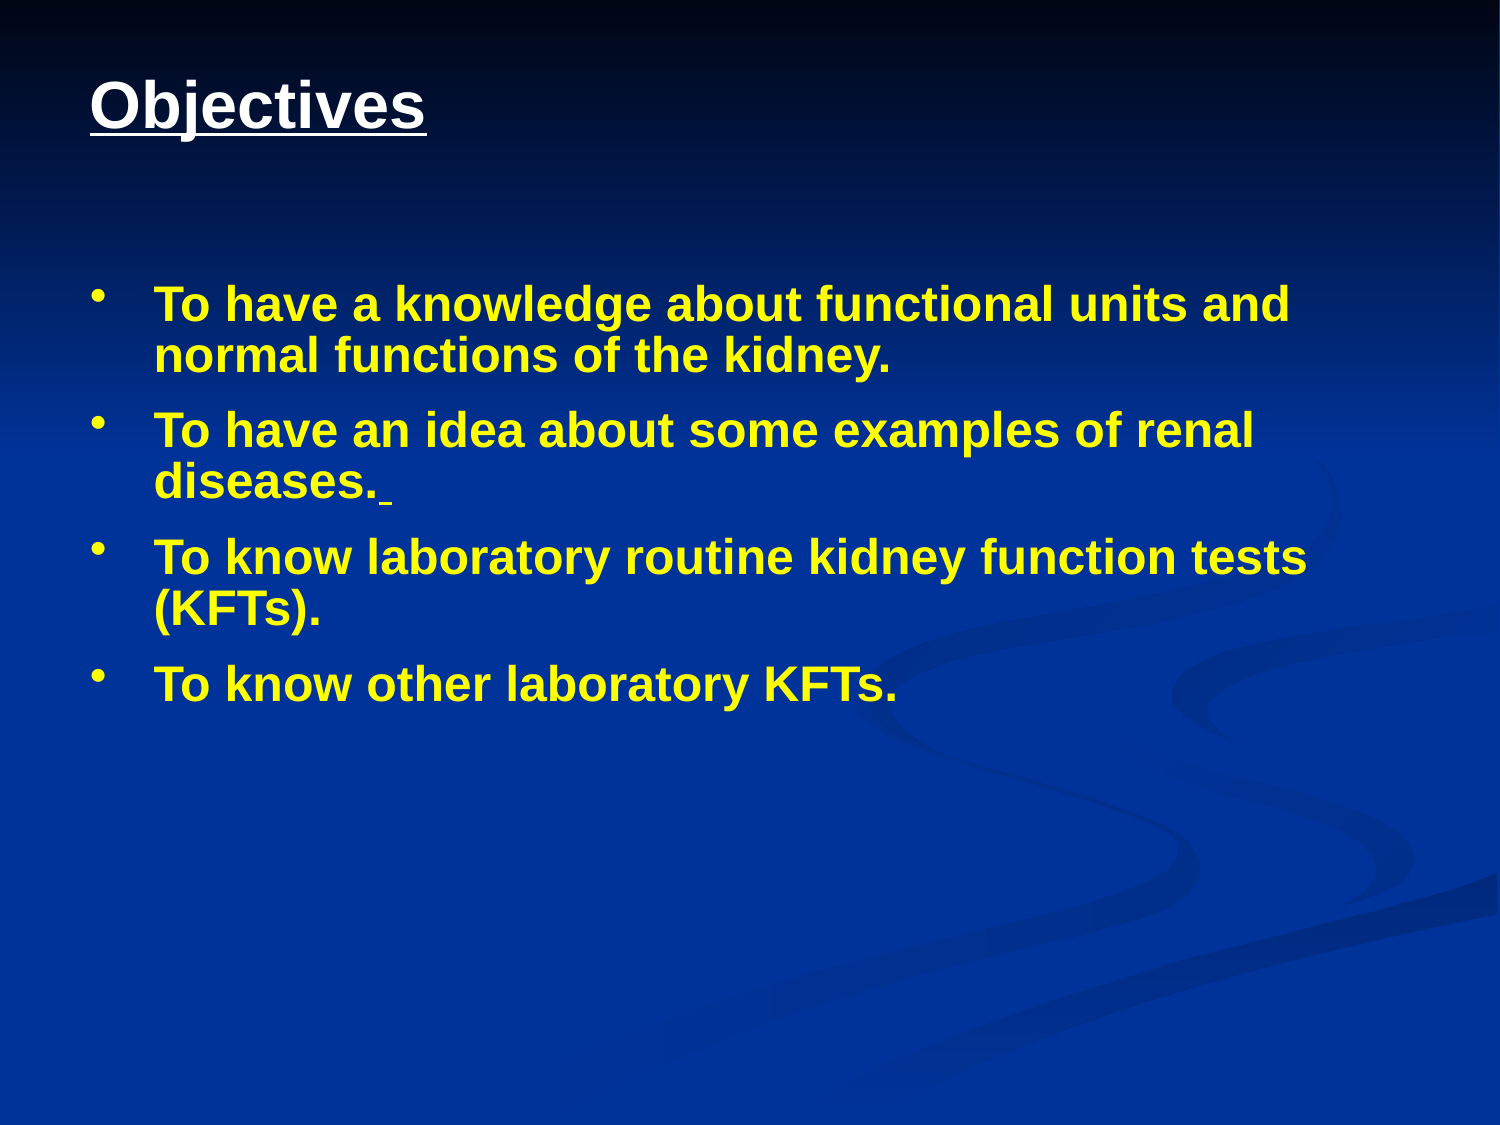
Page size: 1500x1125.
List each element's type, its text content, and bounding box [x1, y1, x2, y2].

text_box Objectives To have a knowledge about functional units and normal functions of the kidney. To have an idea about some examples of renal diseases. To know laboratory routine kidney function tests (KFTs). To know other laboratory KFTs. [74, 54, 1471, 720]
